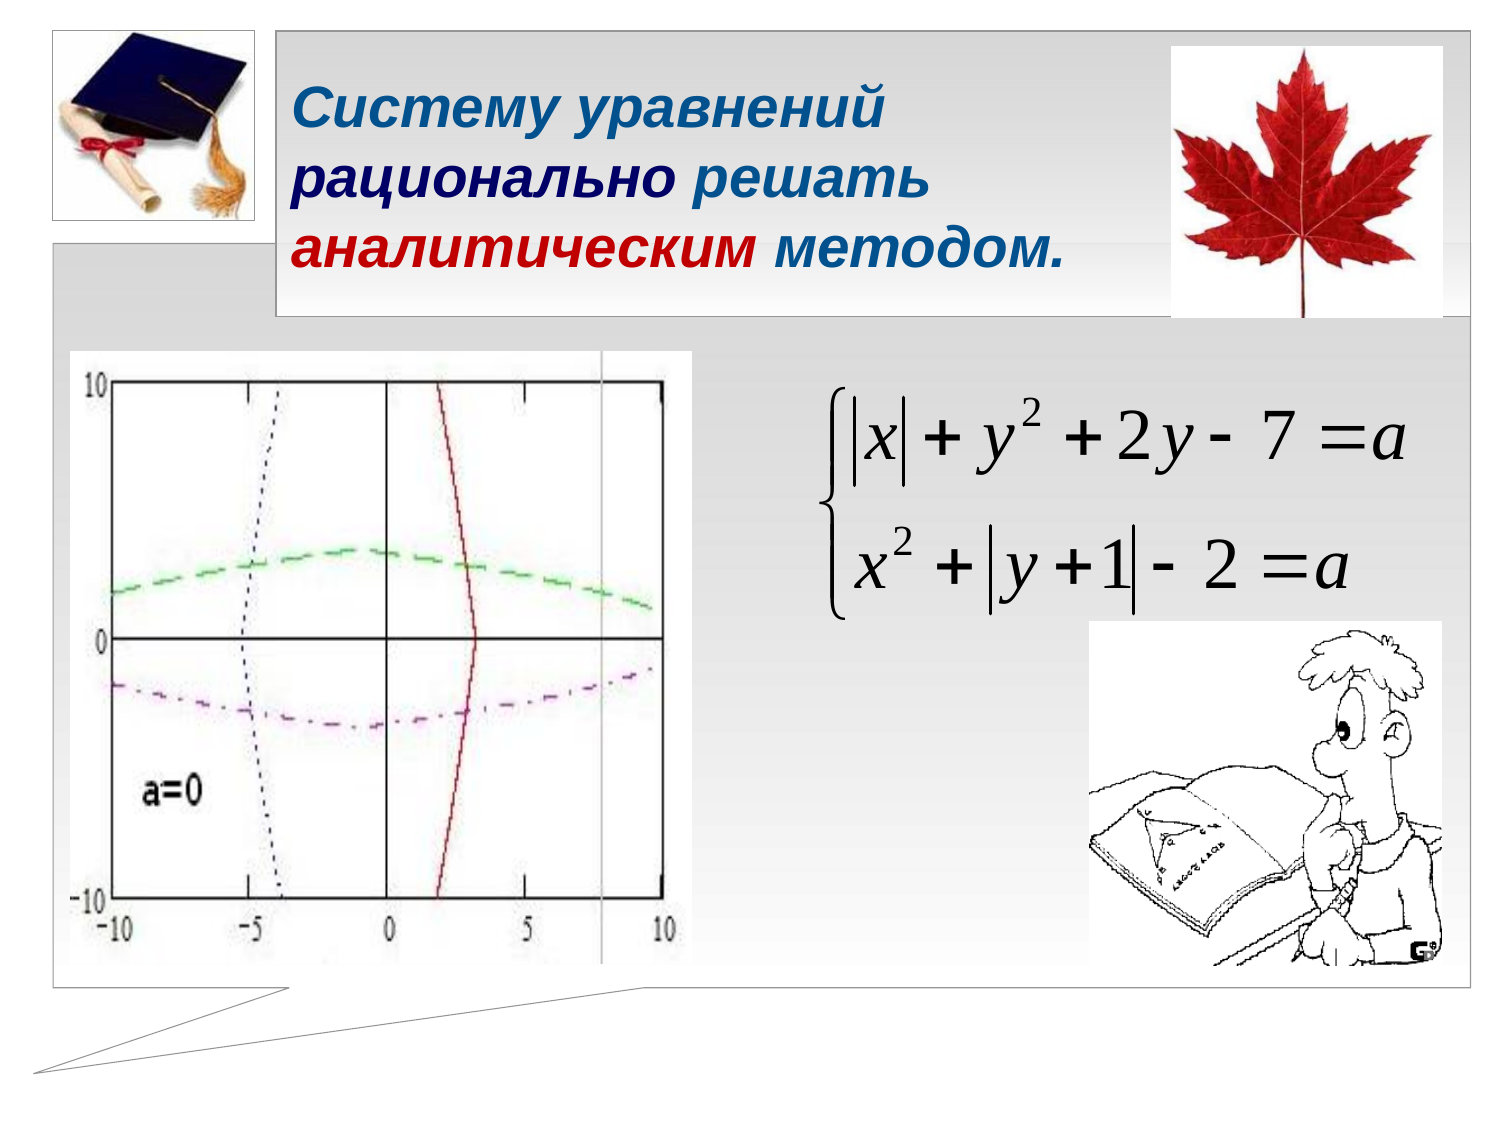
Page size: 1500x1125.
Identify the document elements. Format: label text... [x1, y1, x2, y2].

picture [1089, 620, 1442, 967]
picture [1171, 46, 1443, 319]
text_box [803, 374, 1424, 633]
title Систему уравнений рационально решать аналитическим методом. [275, 30, 1471, 317]
picture [53, 31, 254, 220]
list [70, 351, 692, 964]
